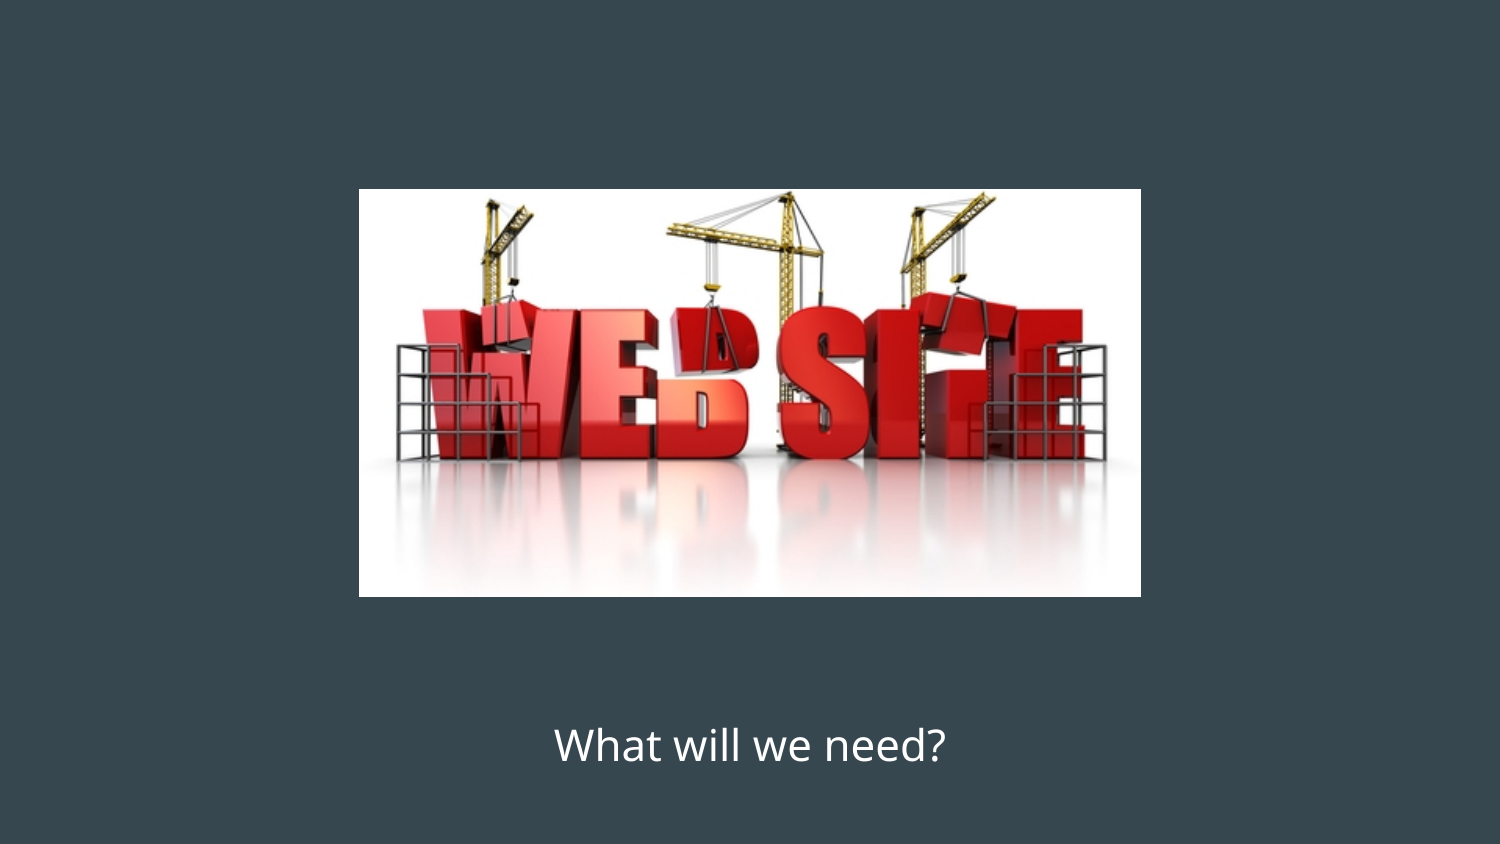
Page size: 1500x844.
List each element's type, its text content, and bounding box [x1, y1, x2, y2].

list What will we need? [51, 694, 1450, 794]
picture [359, 188, 1142, 598]
